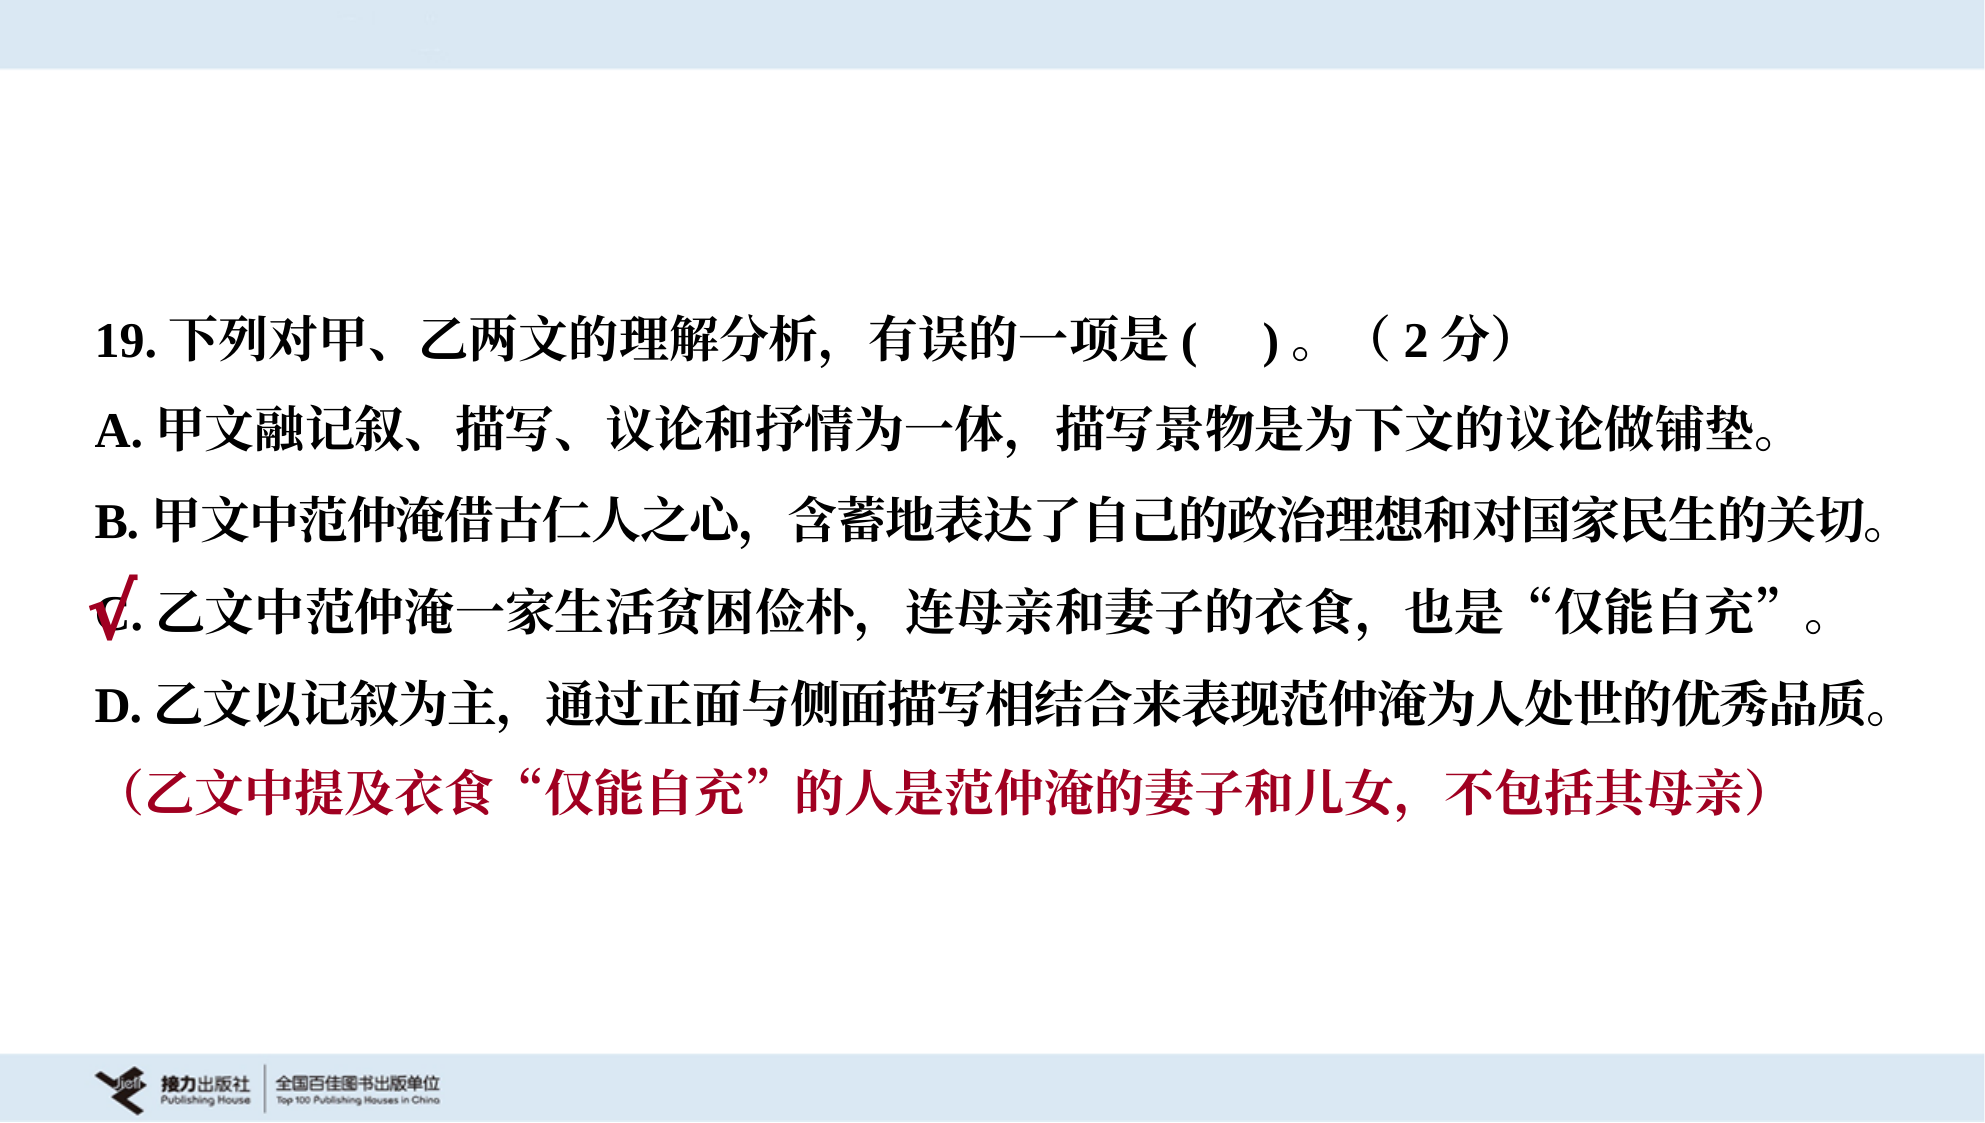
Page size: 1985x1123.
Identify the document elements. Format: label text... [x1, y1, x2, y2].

text_box √ [86, 562, 139, 656]
text_box A.甲文融记叙、描写、议论和抒情为一体，描写景物是为下文的议论做铺垫。 B.甲文中范仲淹借古仁人之心，含蓄地表达了自己的政治理想和对国家民生的关切。 C.乙文中范仲淹一家生活贫困俭朴，连母亲和妻子的衣食，也是“仅能自充”。 D.乙文以记叙为主，通过正面与侧面描写相结合来表现范仲淹为人处世的优秀品质。 [94, 365, 1892, 733]
text_box 19.下列对甲、乙两文的理解分析，有误的一项是( )。（2分） [94, 279, 1892, 365]
text_box （乙文中提及衣食“仅能自充”的人是范仲淹的妻子和儿女，不包括其母亲） [94, 734, 1892, 822]
picture [0, 0, 1985, 1122]
